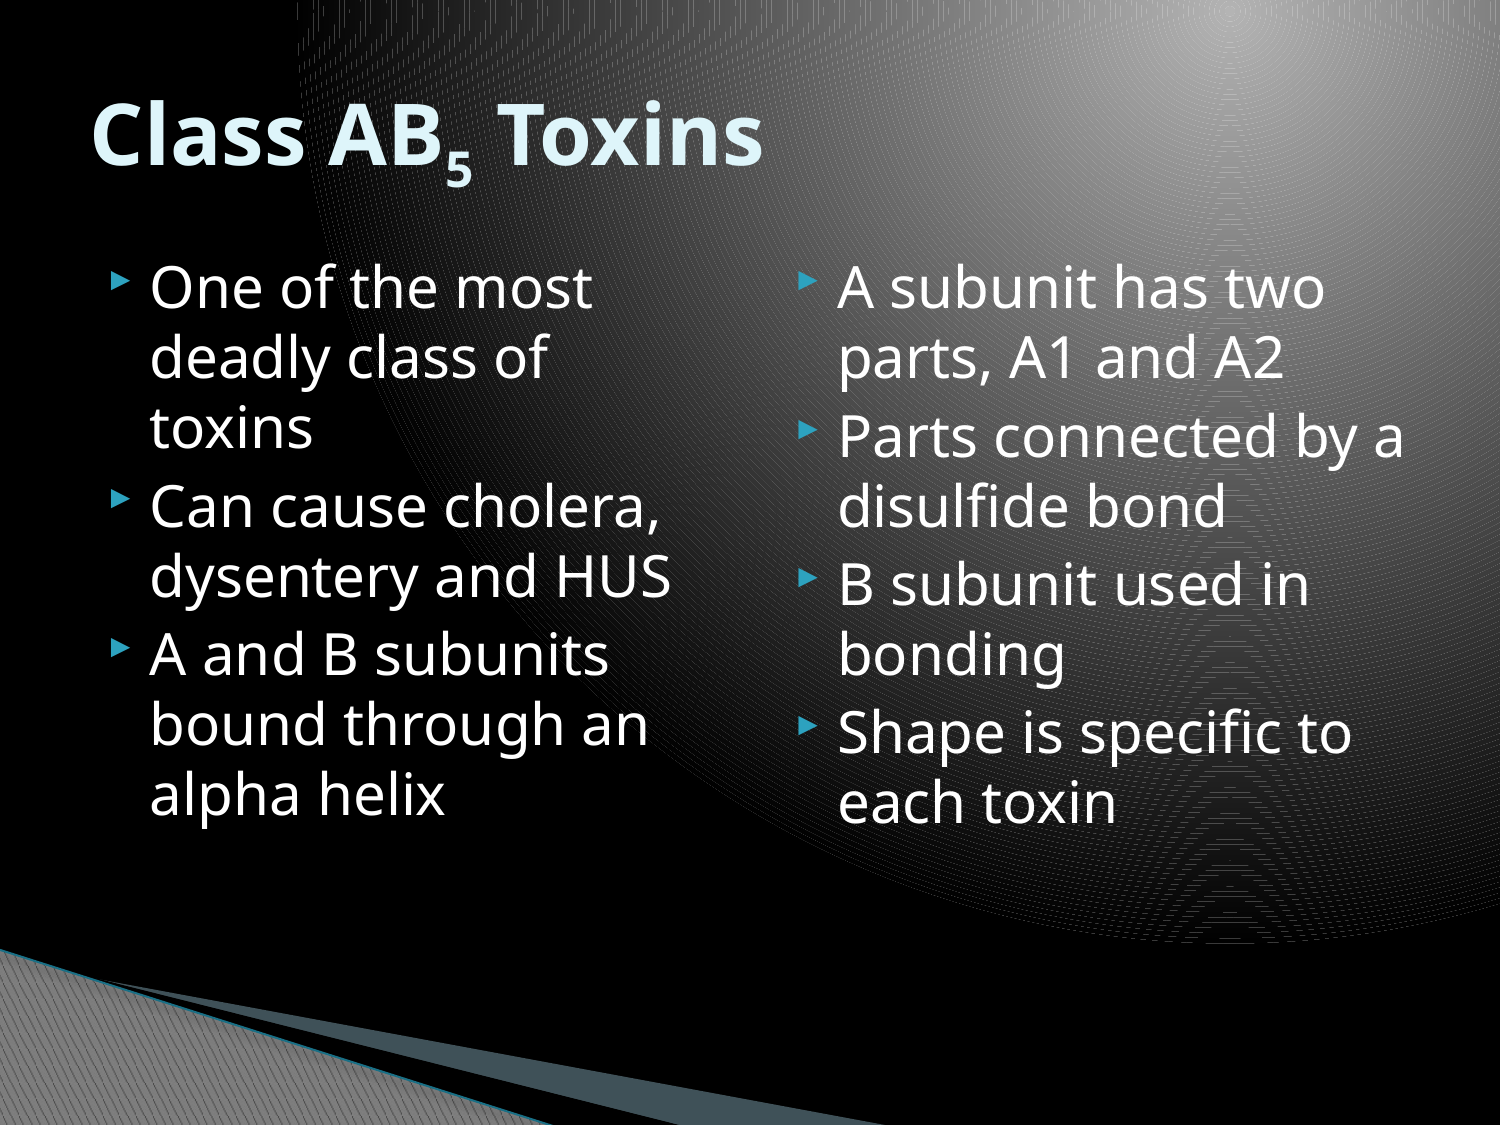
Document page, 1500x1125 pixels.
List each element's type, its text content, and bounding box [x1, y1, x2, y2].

list One of the most deadly class of toxins Can cause cholera, dysentery and HUS A and B subunits bound through an alpha helix [75, 243, 738, 986]
title Class AB5 Toxins [75, 45, 1425, 233]
list A subunit has two parts, A1 and A2 Parts connected by a disulfide bond B subunit used in bonding Shape is specific to each toxin [762, 243, 1425, 986]
picture [0, 952, 543, 1125]
